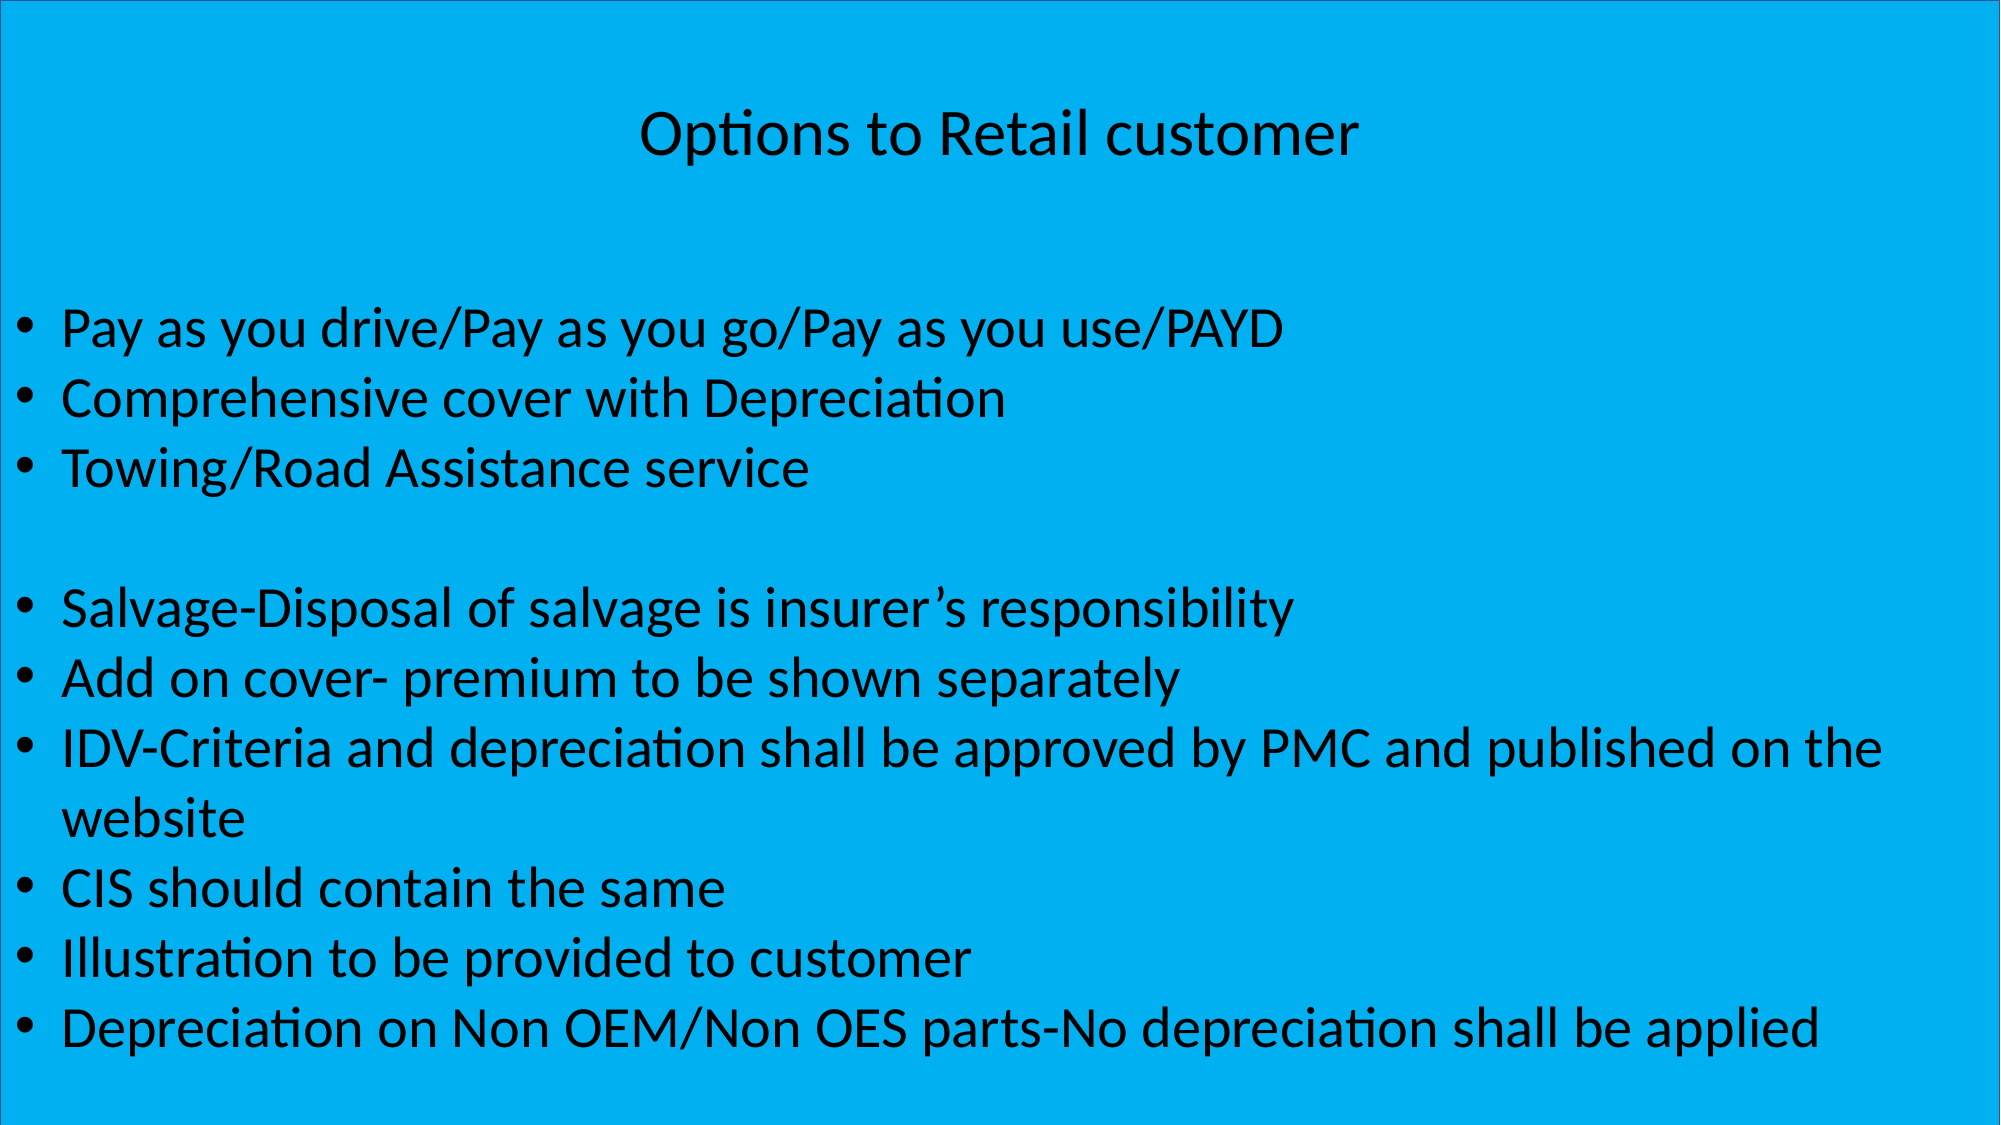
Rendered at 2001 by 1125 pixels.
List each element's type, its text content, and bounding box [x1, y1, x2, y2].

text_box Options to Retail customer Pay as you drive/Pay as you go/Pay as you use/PAYD Comprehensive cover with Depreciation Towing/Road Assistance service Salvage-Disposal of salvage is insurer’s responsibility Add on cover- premium to be shown separately IDV-Criteria and depreciation shall be approved by PMC and published on the website CIS should contain the same Illustration to be provided to customer Depreciation on Non OEM/Non OES parts-No depreciation shall be applied [0, 0, 2000, 1125]
